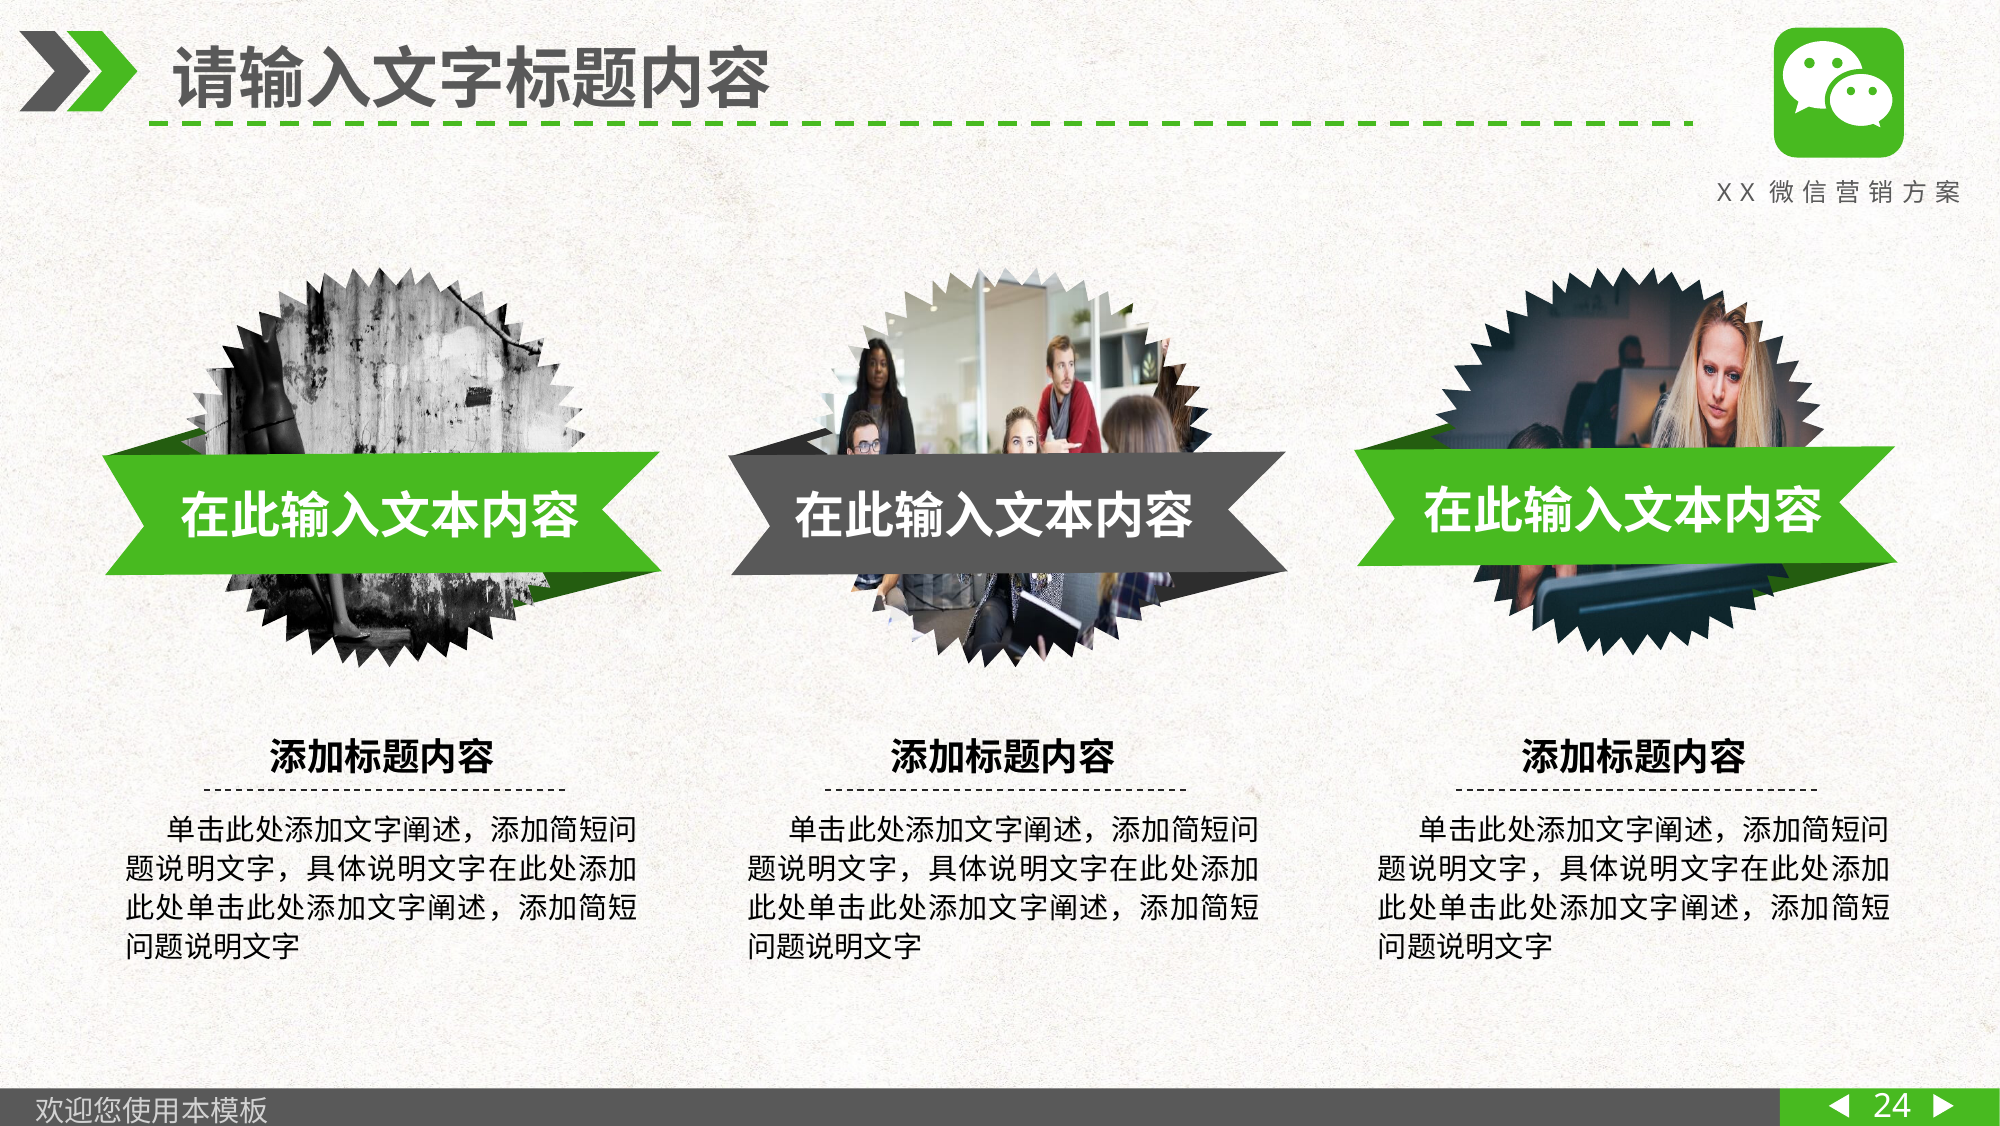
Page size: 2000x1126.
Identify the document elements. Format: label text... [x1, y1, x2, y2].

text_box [1692, 27, 1986, 215]
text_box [746, 732, 1260, 968]
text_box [727, 267, 1289, 669]
text_box 请输入文字标题内容 [125, 28, 1354, 124]
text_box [125, 732, 639, 968]
text_box [64, 28, 140, 114]
picture [0, 0, 2000, 1088]
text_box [1377, 732, 1891, 968]
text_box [101, 267, 663, 669]
text_box [17, 28, 92, 114]
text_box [1353, 267, 1898, 657]
